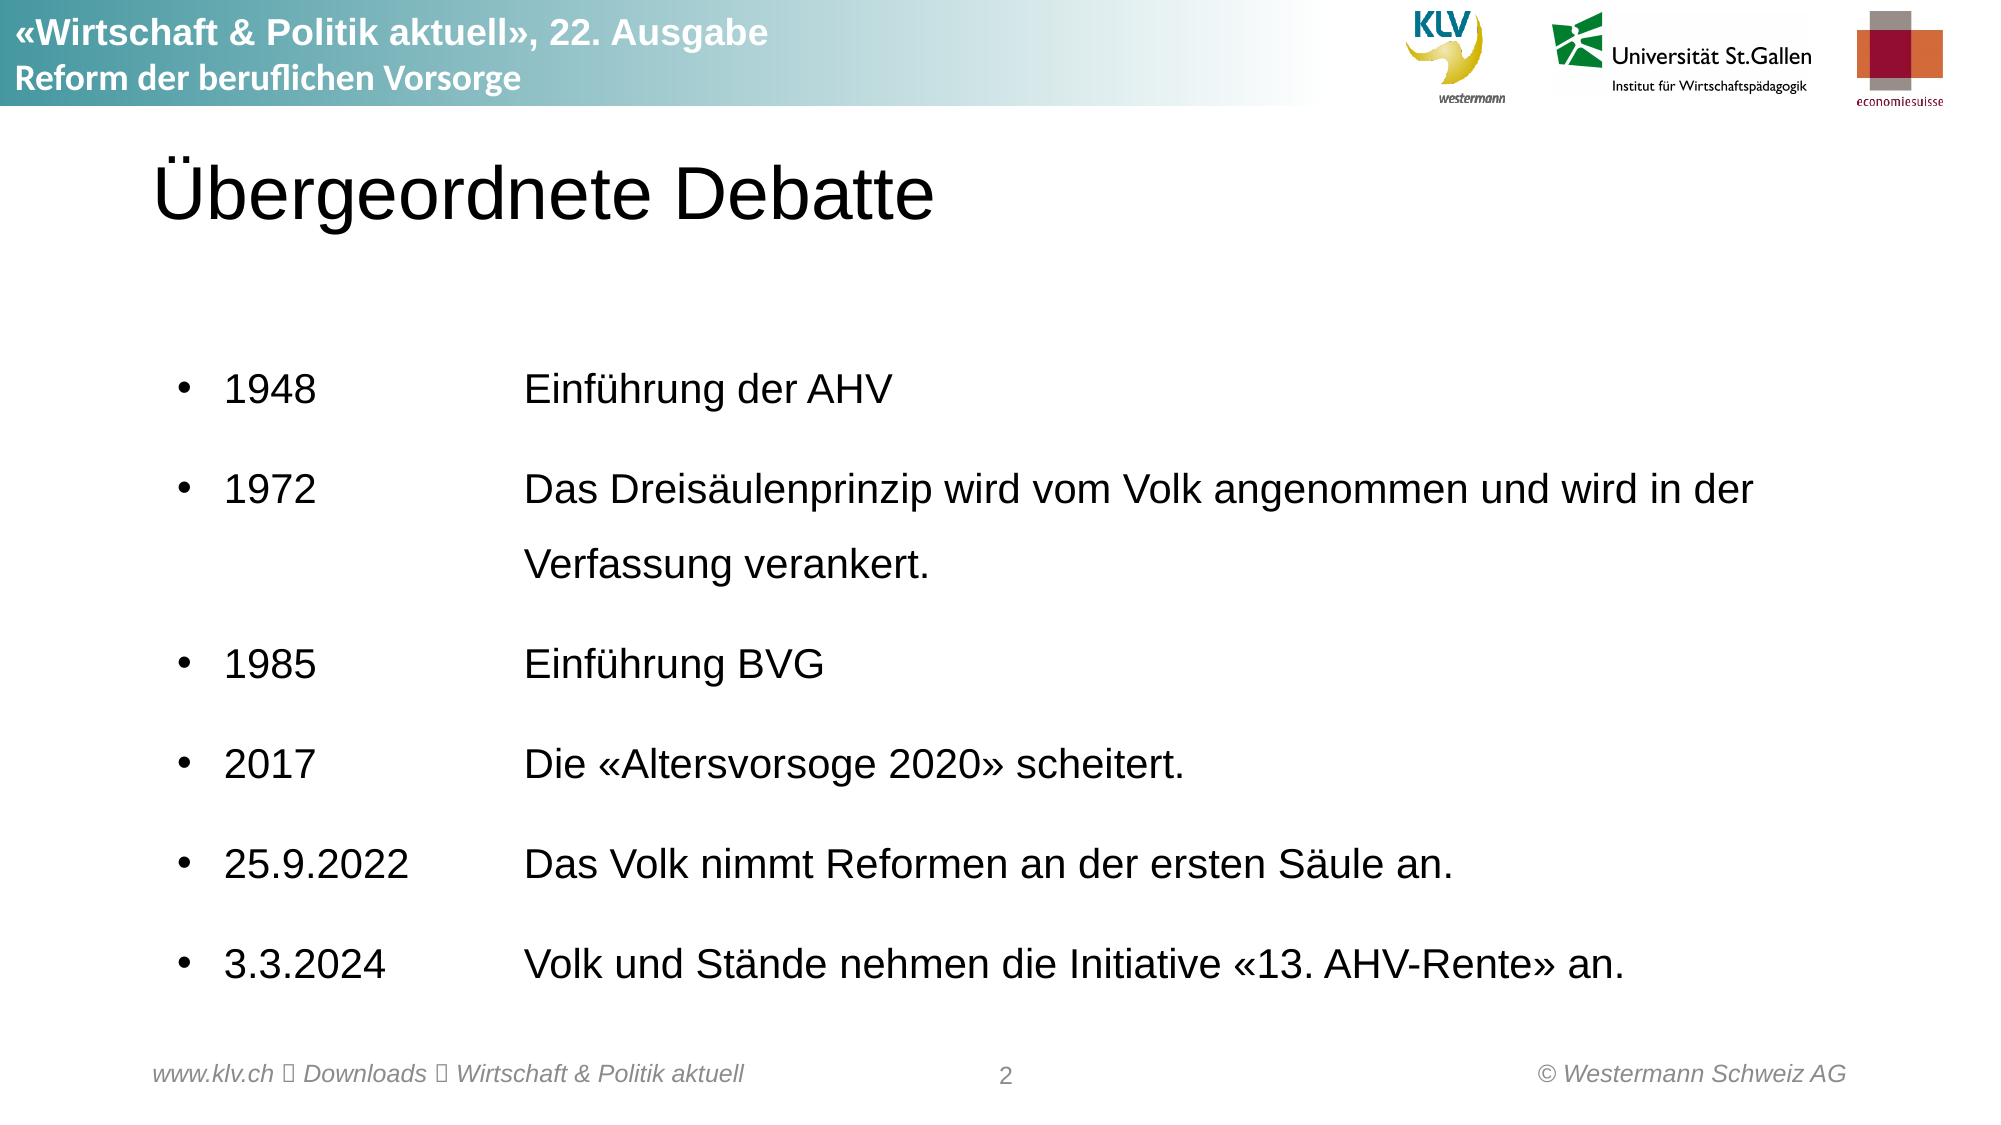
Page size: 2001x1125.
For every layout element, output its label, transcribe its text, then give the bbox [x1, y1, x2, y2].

title Übergeordnete Debatte [137, 92, 1863, 299]
slide_number 2 [812, 1044, 1200, 1105]
slide_number www.klv.ch  Downloads  Wirtschaft & Politik aktuell [137, 1042, 796, 1103]
text_box 1948 Einführung der AHV 1972 Das Dreisäulenprinzip wird vom Volk angenommen und wird in der Verfassung verankert. 1985 Einführung BVG 2017 Die «Altersvorsoge 2020» scheitert. 25.9.2022 Das Volk nimmt Reformen an der ersten Säule an. 3.3.2024 Volk und Stände nehmen die Initiative «13. AHV-Rente» an. [162, 329, 1794, 995]
picture [1857, 11, 1943, 106]
picture [1406, 11, 1505, 92]
text_box © Westermann Schweiz AG [1204, 1042, 1863, 1103]
picture [1552, 12, 1811, 92]
